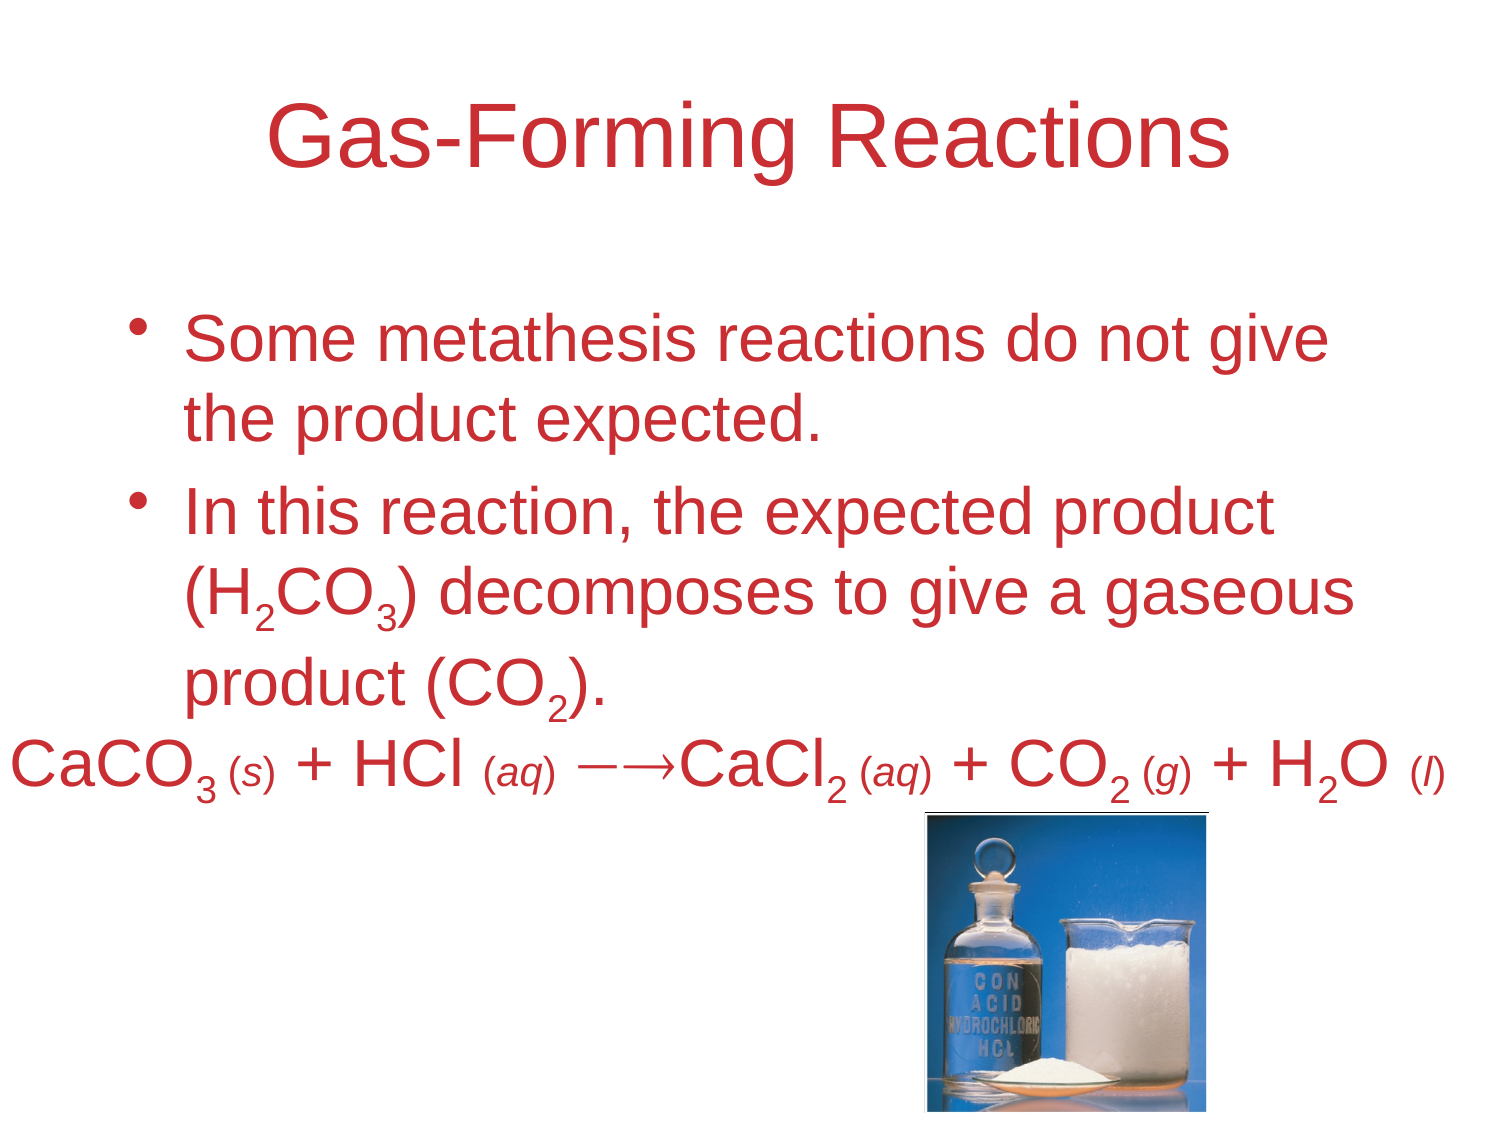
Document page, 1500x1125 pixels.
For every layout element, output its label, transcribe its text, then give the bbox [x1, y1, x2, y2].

list CaCO3 (s) + HCl (aq) CaCl2 (aq) + CO2 (g) + H2O (l) [0, 712, 1500, 1088]
title Gas-Forming Reactions [112, 37, 1388, 226]
picture [924, 812, 1210, 1113]
list Some metathesis reactions do not give the product expected. In this reaction, the expected product (H2CO3) decomposes to give a gaseous product (CO2). [112, 287, 1388, 676]
